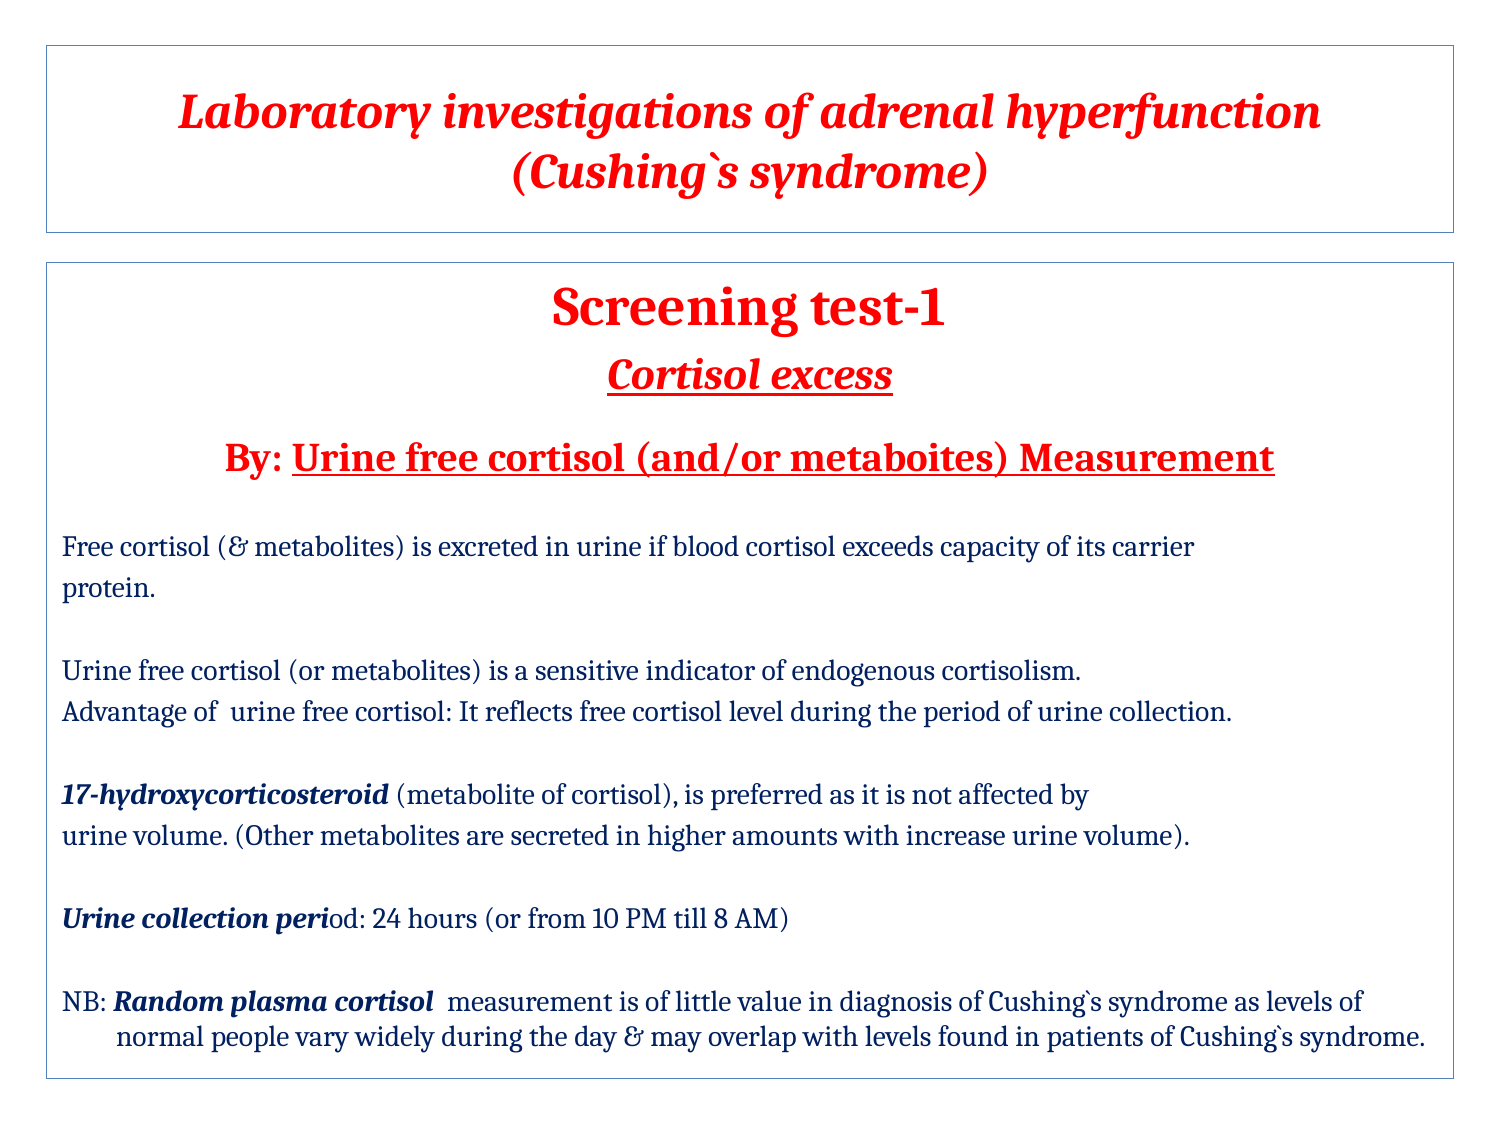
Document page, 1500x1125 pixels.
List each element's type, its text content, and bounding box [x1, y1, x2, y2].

title Laboratory investigations of adrenal hyperfunction (Cushing`s syndrome) [46, 45, 1454, 233]
list Screening test-1 Cortisol excess By: Urine free cortisol (and/or metaboites) Measurement Free cortisol (& metabolites) is excreted in urine if blood cortisol exceeds capacity of its carrier protein. Urine free cortisol (or metabolites) is a sensitive indicator of endogenous cortisolism. Advantage of urine free cortisol: It reflects free cortisol level during the period of urine collection. 17-hydroxycorticosteroid (metabolite of cortisol), is preferred as it is not affected by urine volume. (Other metabolites are secreted in higher amounts with increase urine volume). Urine collection period: 24 hours (or from 10 PM till 8 AM) NB: Random plasma cortisol measurement is of little value in diagnosis of Cushing`s syndrome as levels of normal people vary widely during the day & may overlap with levels found in patients of Cushing`s syndrome. [46, 262, 1454, 1079]
